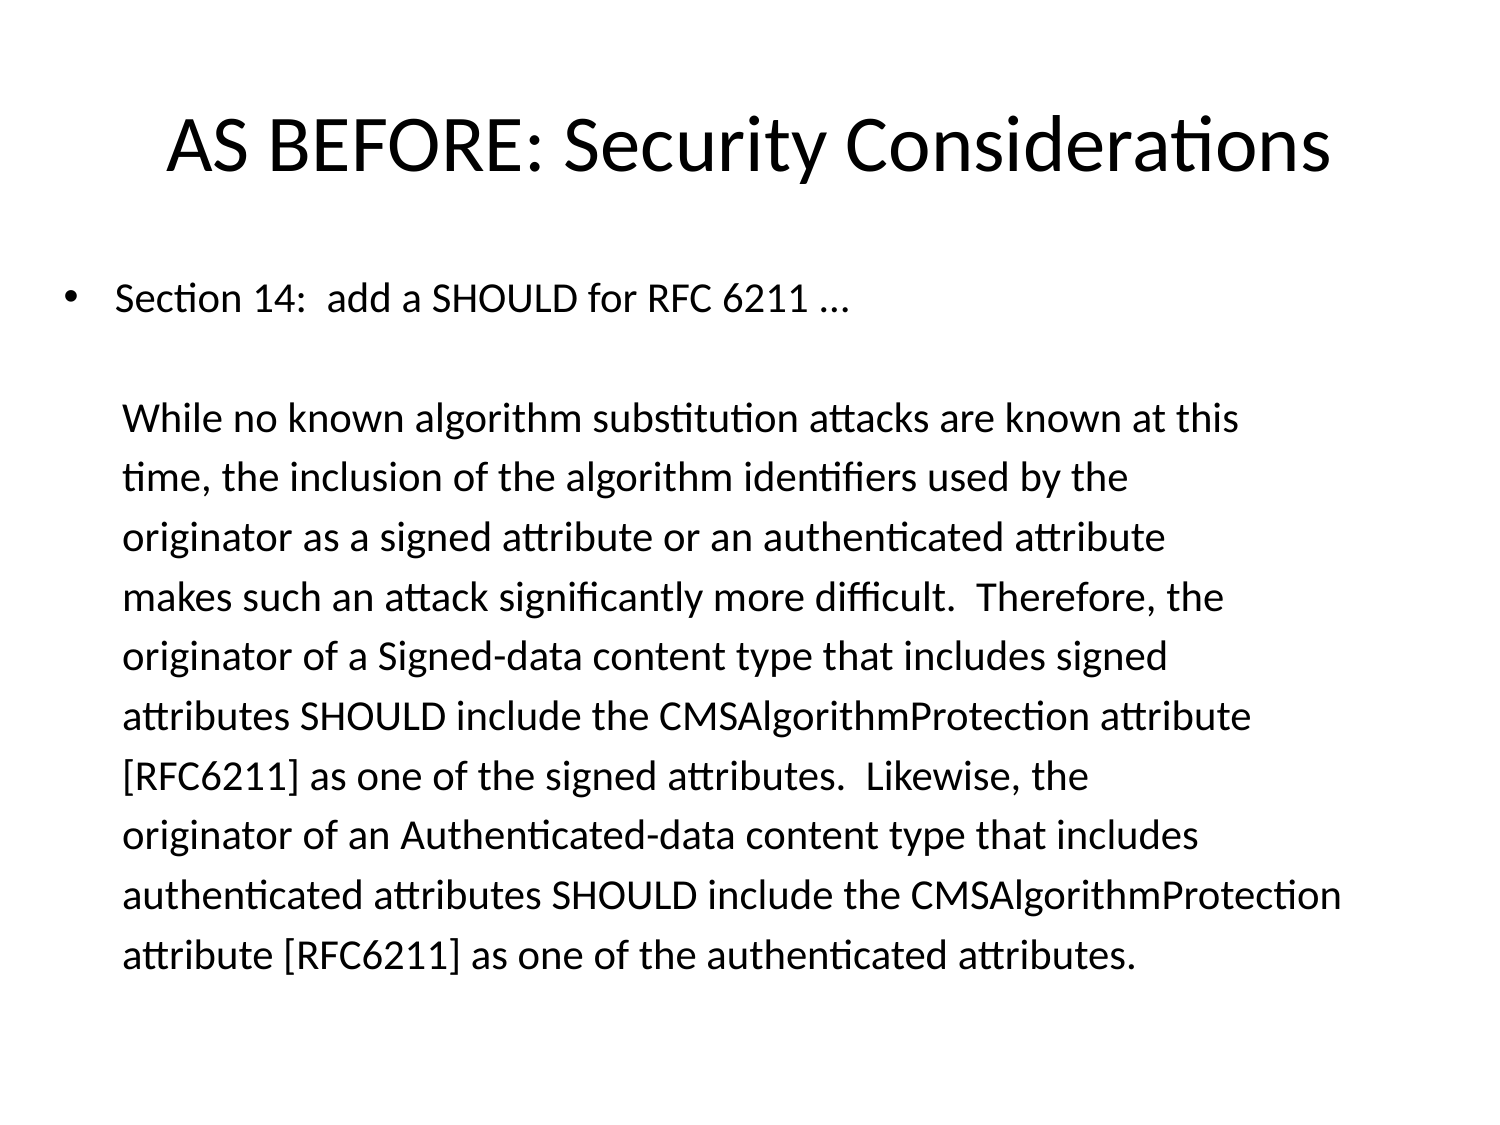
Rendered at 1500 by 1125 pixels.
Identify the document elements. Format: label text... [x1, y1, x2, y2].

title AS BEFORE: Security Considerations [75, 45, 1425, 233]
list Section 14: add a SHOULD for RFC 6211 … While no known algorithm substitution attacks are known at this time, the inclusion of the algorithm identifiers used by the originator as a signed attribute or an authenticated attribute makes such an attack significantly more difficult. Therefore, the originator of a Signed-data content type that includes signed attributes SHOULD include the CMSAlgorithmProtection attribute [RFC6211] as one of the signed attributes. Likewise, the originator of an Authenticated-data content type that includes authenticated attributes SHOULD include the CMSAlgorithmProtection attribute [RFC6211] as one of the authenticated attributes. [48, 262, 1461, 1005]
